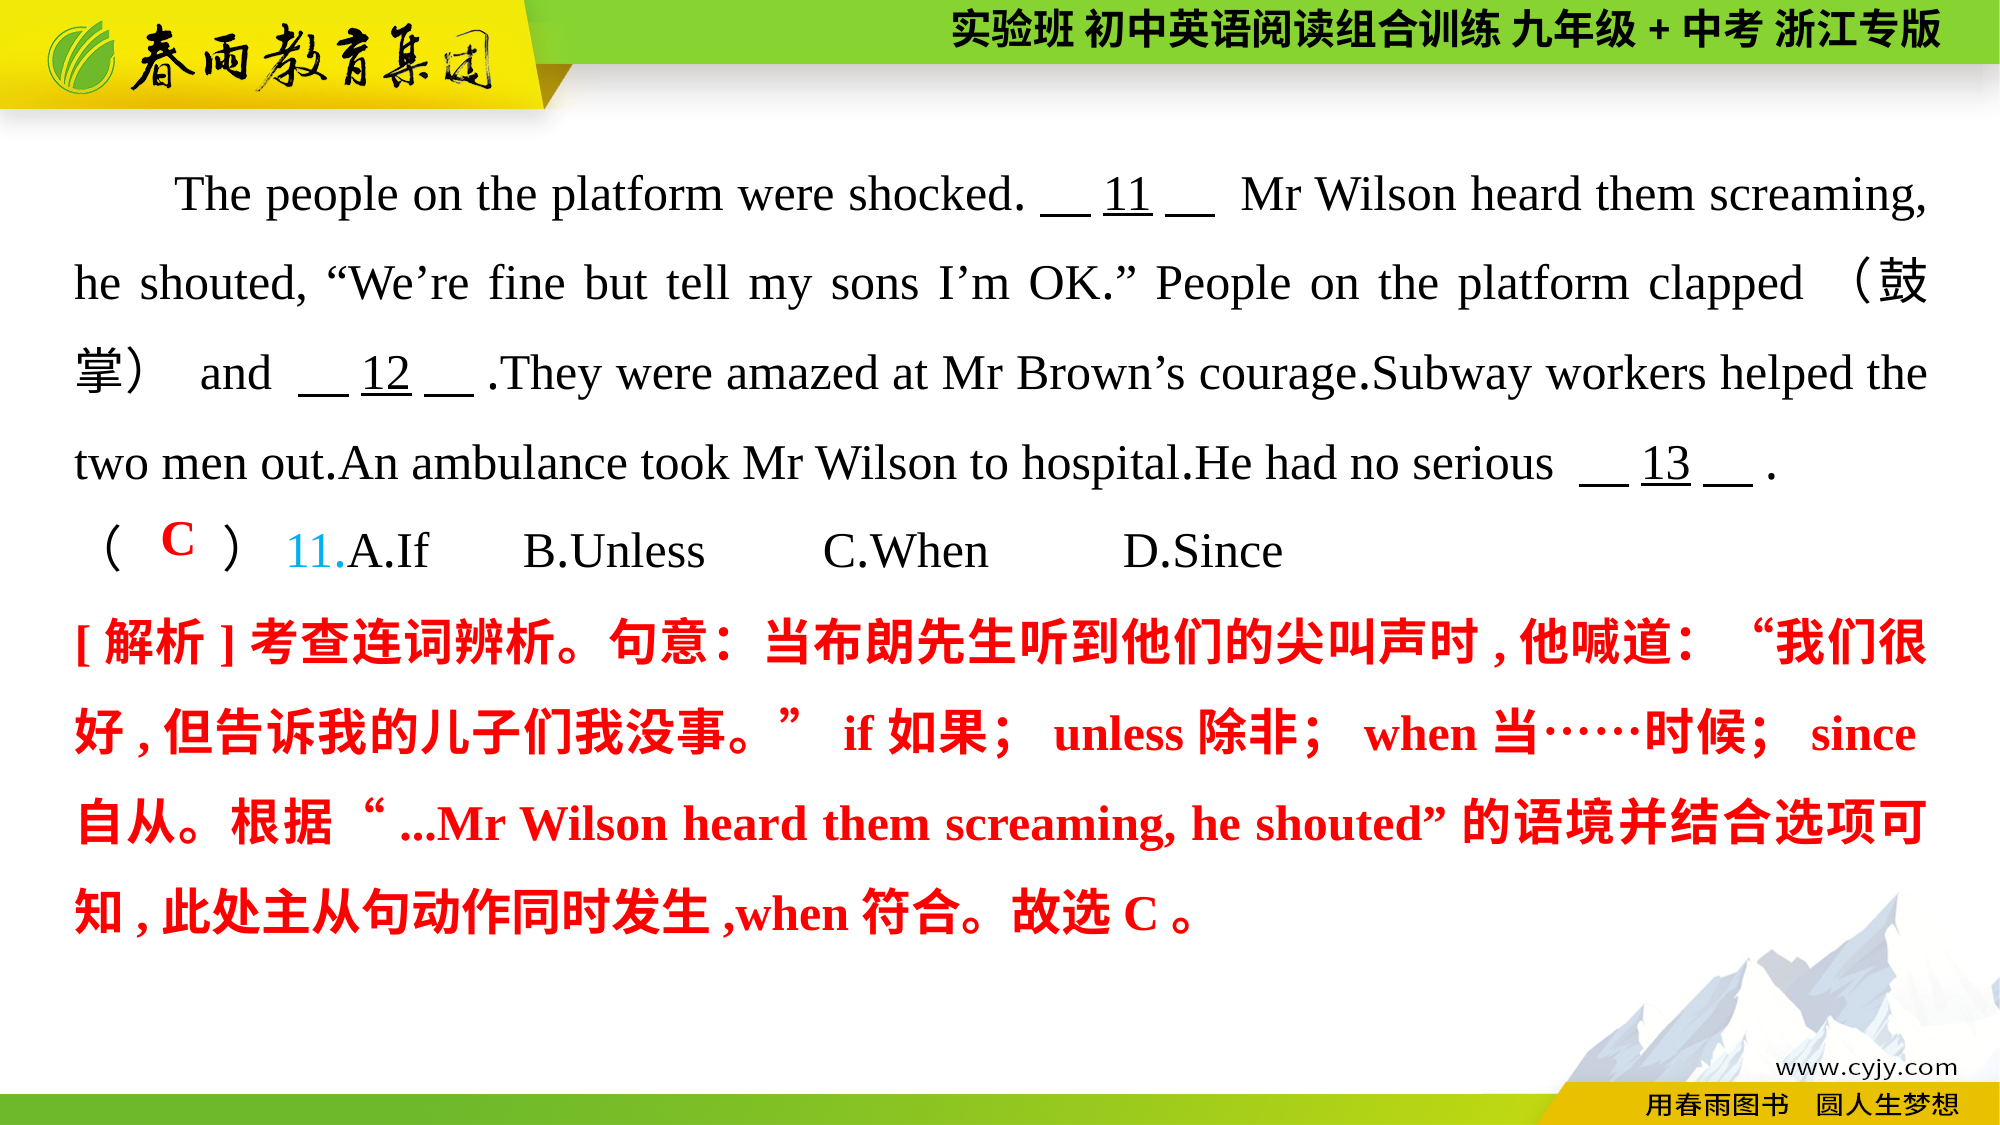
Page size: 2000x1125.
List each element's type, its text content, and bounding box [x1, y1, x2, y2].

list The people on the platform were shocked. 11 Mr Wilson heard them screaming, he shouted, “We’re fine but tell my sons I’m OK.” People on the platform clapped（鼓掌） and 12 .They were amazed at Mr Brown’s courage.Subway workers helped the two men out.An ambulance took Mr Wilson to hospital.He had no serious 13 . [59, 122, 1944, 502]
text_box （ ）11.A.If B.Unless C.When D.Since [57, 479, 1943, 585]
text_box C [145, 498, 212, 574]
text_box [解析]考查连词辨析。句意：当布朗先生听到他们的尖叫声时,他喊道：“我们很好,但告诉我的儿子们我没事。”if如果；unless除非；when当……时候；since自从。根据“...Mr Wilson heard them screaming, he shouted”的语境并结合选项可知,此处主从句动作同时发生,when符合。故选C。 [59, 573, 1944, 949]
picture [0, 0, 2000, 1125]
